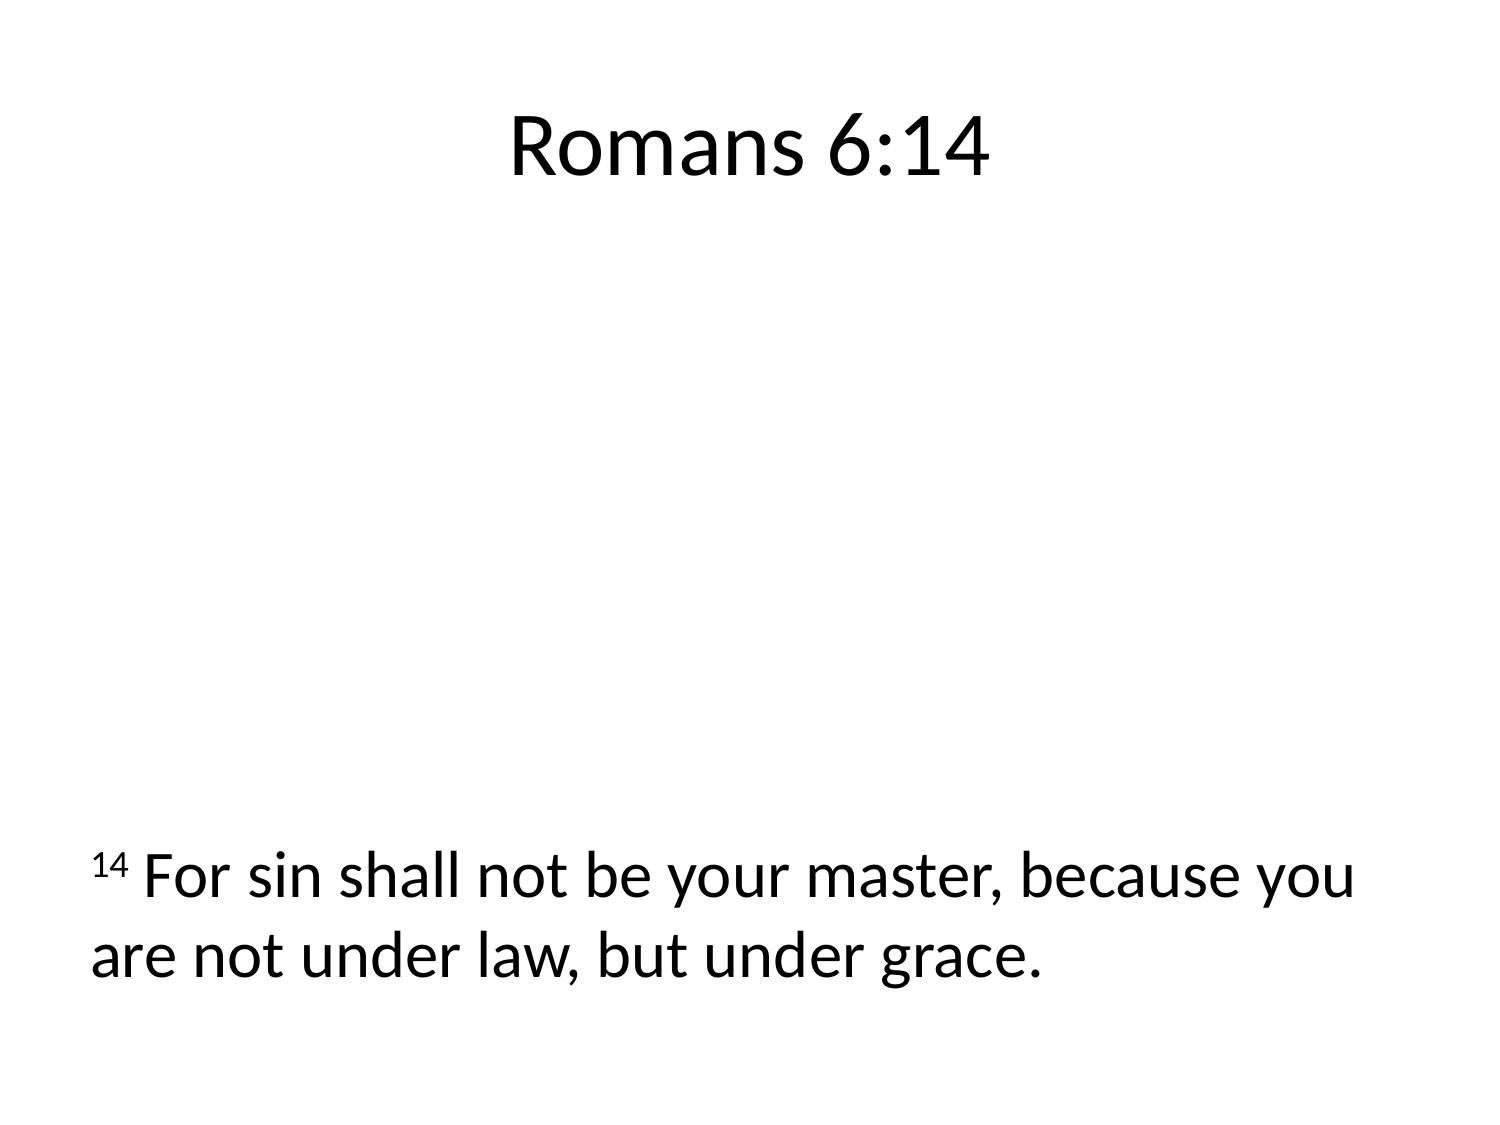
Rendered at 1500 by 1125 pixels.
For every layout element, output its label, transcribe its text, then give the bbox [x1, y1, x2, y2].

title Romans 6:14 [75, 45, 1425, 233]
list 14 For sin shall not be your master, because you are not under law, but under grace. [75, 262, 1425, 1005]
